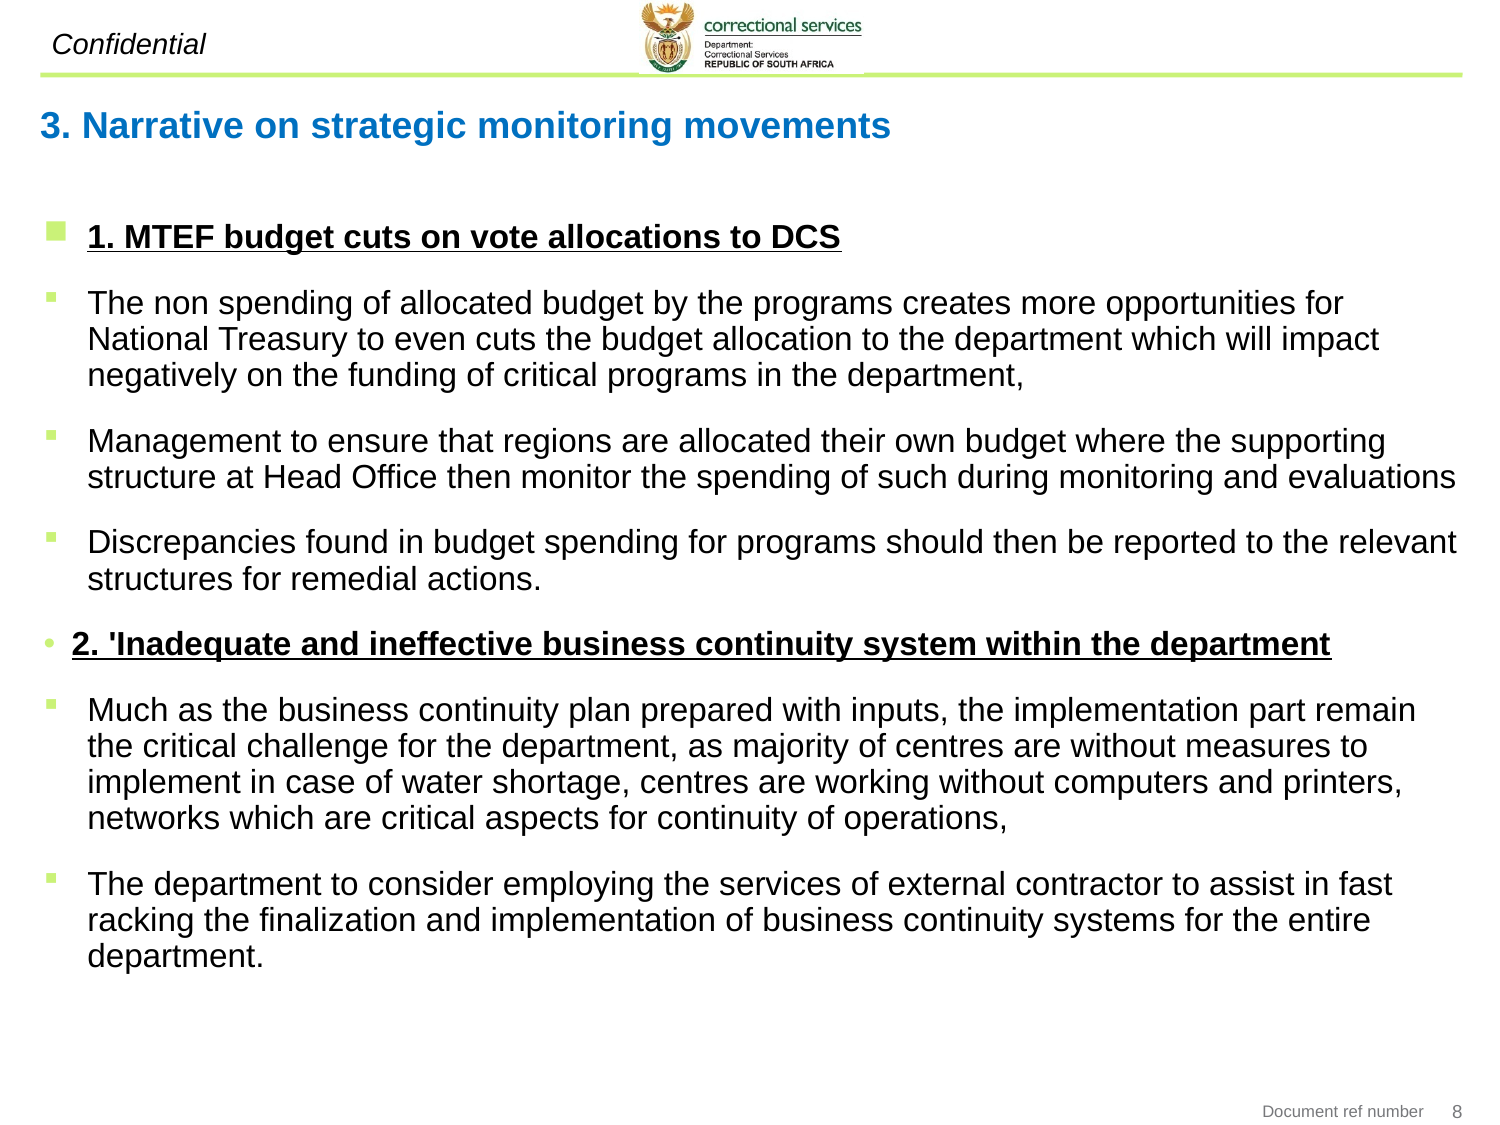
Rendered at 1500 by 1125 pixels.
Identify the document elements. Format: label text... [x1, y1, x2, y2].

list 1. MTEF budget cuts on vote allocations to DCS The non spending of allocated budget by the programs creates more opportunities for National Treasury to even cuts the budget allocation to the department which will impact negatively on the funding of critical programs in the department, Management to ensure that regions are allocated their own budget where the supporting structure at Head Office then monitor the spending of such during monitoring and evaluations Discrepancies found in budget spending for programs should then be reported to the relevant structures for remedial actions. 2. 'Inadequate and ineffective business continuity system within the department Much as the business continuity plan prepared with inputs, the implementation part remain the critical challenge for the department, as majority of centres are without measures to implement in case of water shortage, centres are working without computers and printers, networks which are critical aspects for continuity of operations, The department to consider employing the services of external contractor to assist in fast racking the finalization and implementation of business continuity systems for the entire department. [42, 219, 1463, 1021]
title 3. Narrative on strategic monitoring movements [39, 105, 1460, 148]
picture [639, 0, 864, 74]
